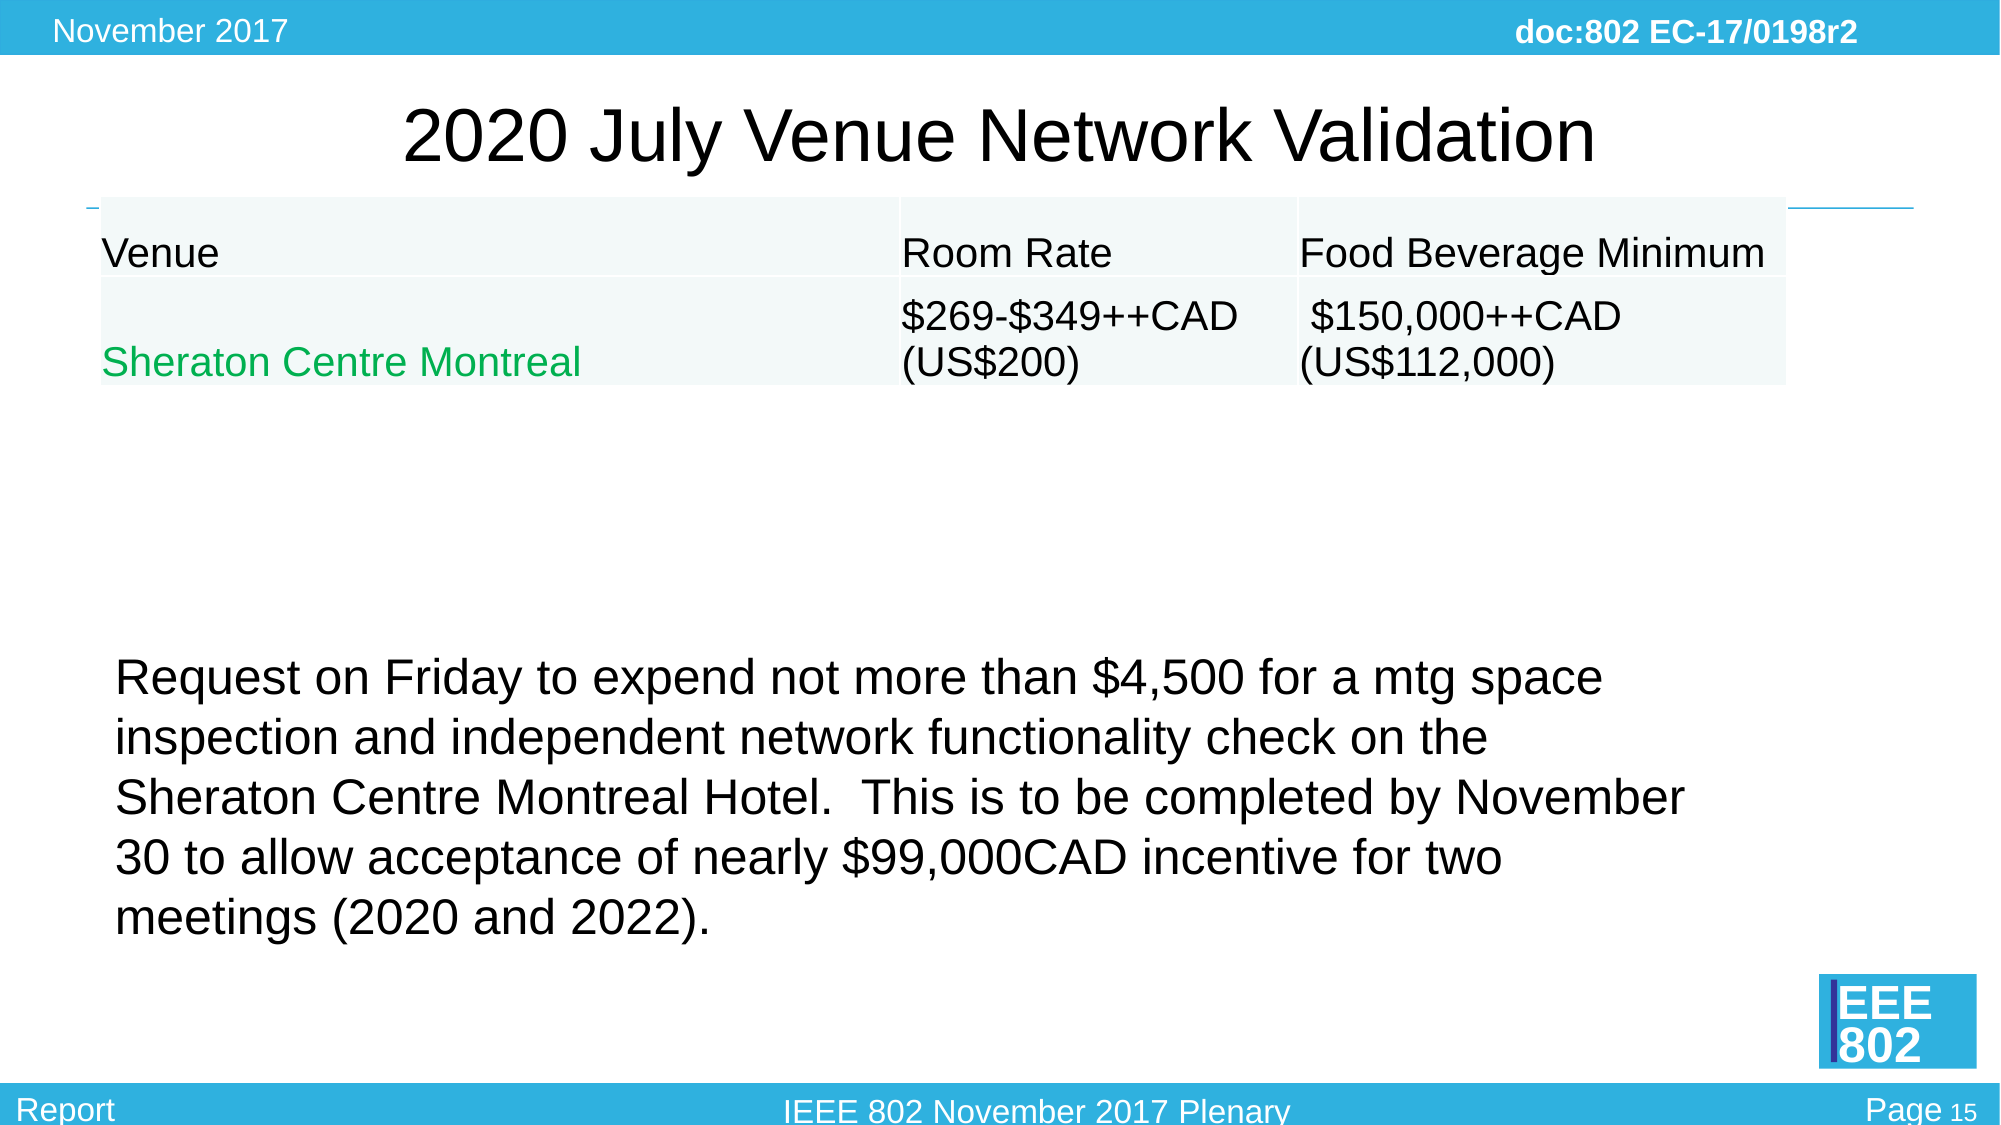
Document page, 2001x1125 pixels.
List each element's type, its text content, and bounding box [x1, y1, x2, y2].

table_header Room Rate [901, 197, 1297, 275]
text_box Request on Friday to expend not more than $4,500 for a mtg space inspection and independent network functionality check on the Sheraton Centre Montreal Hotel. This is to be completed by November 30 to allow acceptance of nearly $99,000CAD incentive for two meetings (2020 and 2022). [99, 637, 1713, 953]
table_cell $150,000++CAD (US$112,000) [1299, 277, 1786, 385]
table_header Venue [101, 197, 899, 275]
table_cell $269-$349++CAD (US$200) [901, 277, 1297, 385]
table_cell Sheraton Centre Montreal [101, 277, 899, 385]
table_header Food Beverage Minimum [1299, 197, 1786, 275]
title 2020 July Venue Network Validation [99, 66, 1900, 197]
